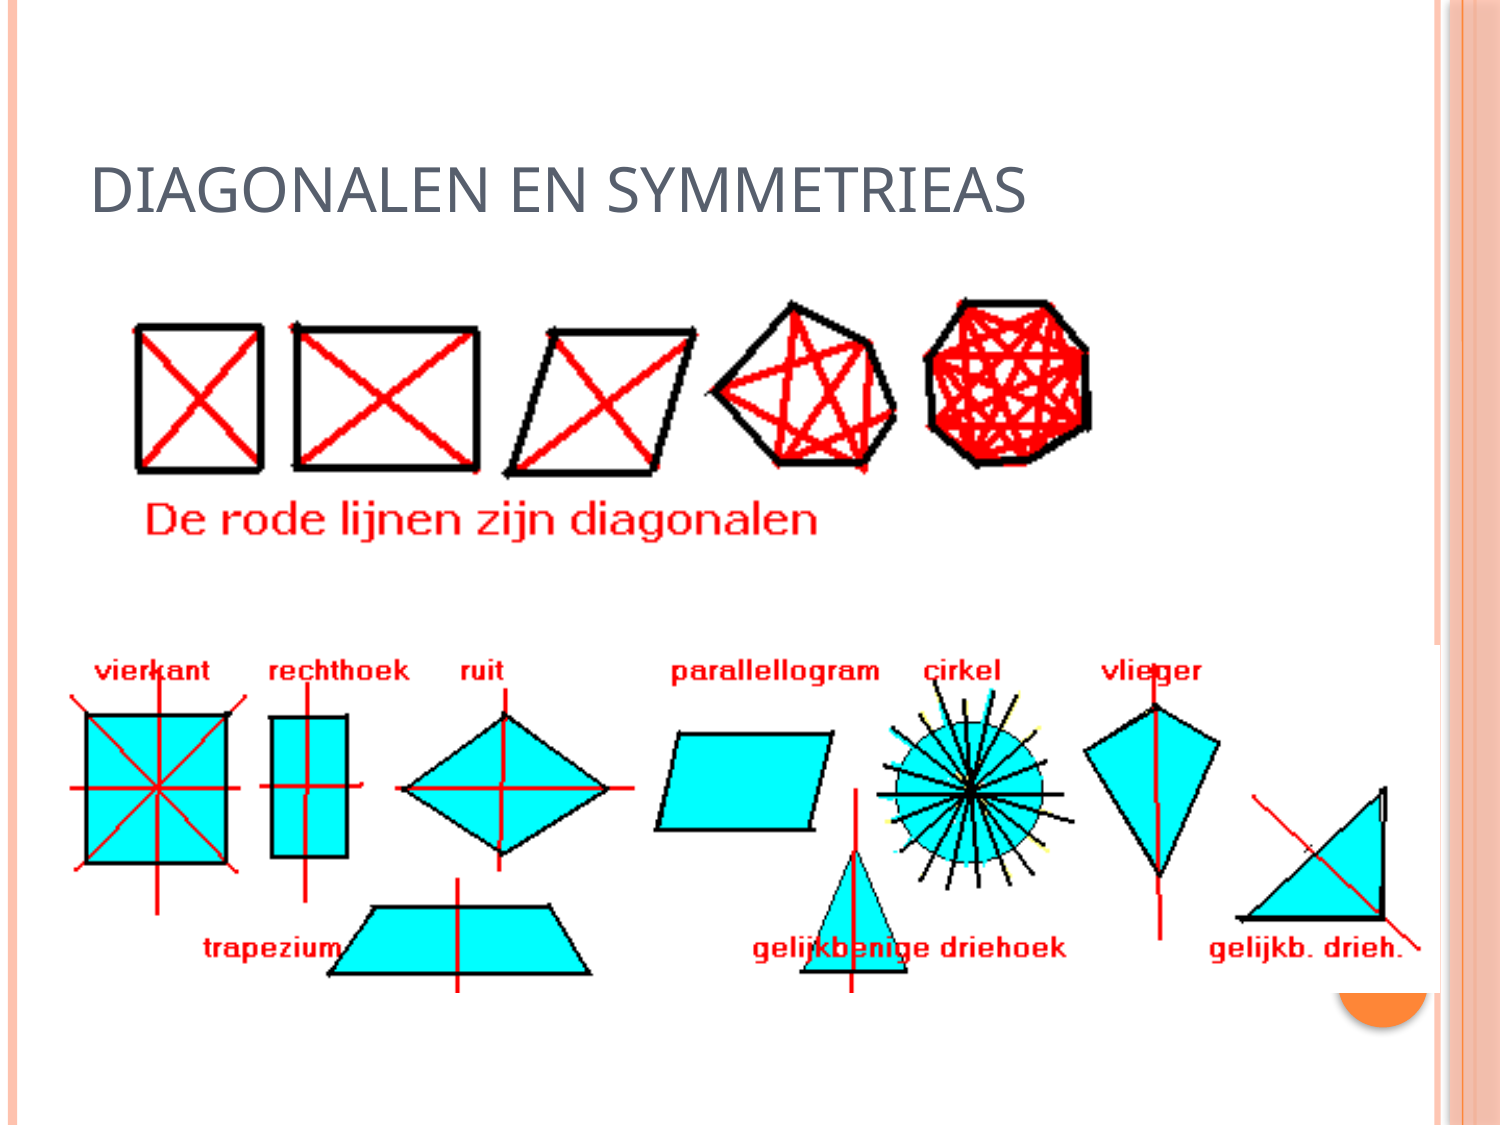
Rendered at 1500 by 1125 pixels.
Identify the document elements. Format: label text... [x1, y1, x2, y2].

picture [64, 644, 1441, 994]
picture [111, 290, 1129, 552]
title Diagonalen en symmetrieas [75, 45, 1300, 233]
